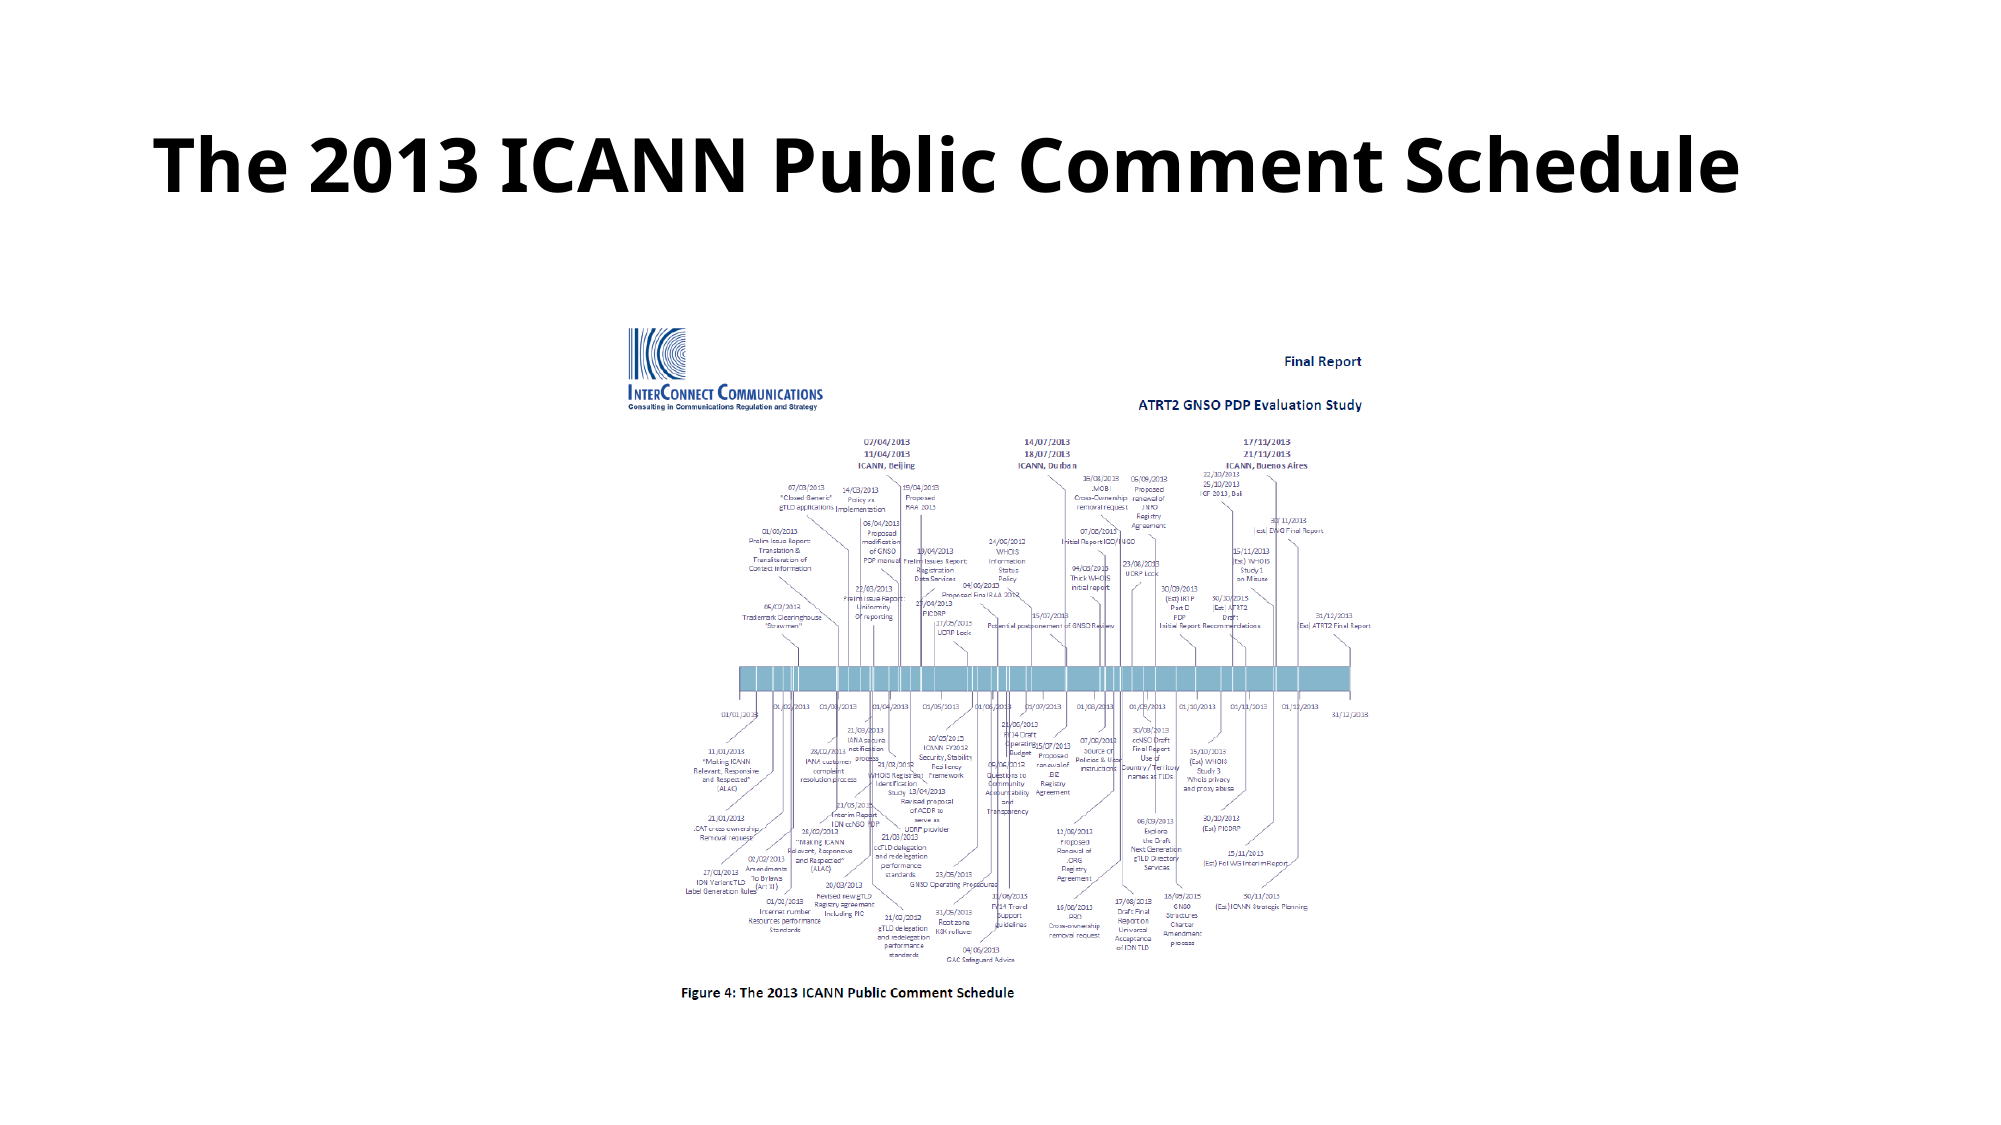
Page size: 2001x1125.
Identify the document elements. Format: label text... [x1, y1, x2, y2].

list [589, 299, 1410, 1014]
title The 2013 ICANN Public Comment Schedule [137, 59, 1863, 278]
